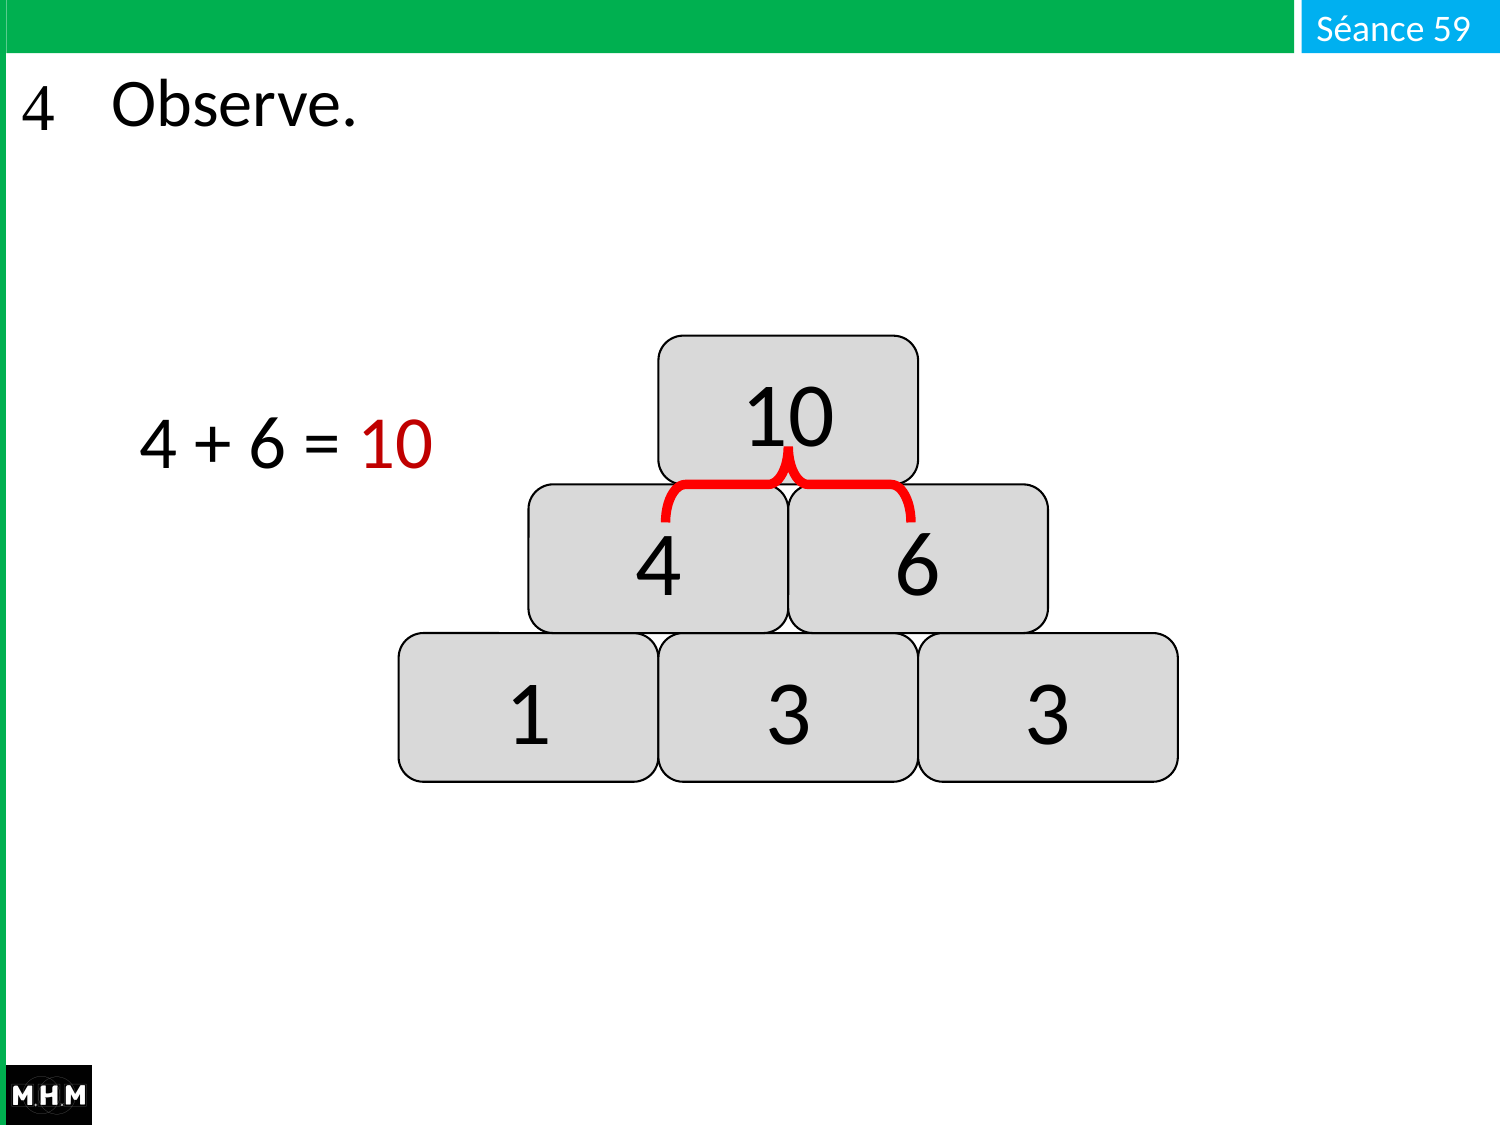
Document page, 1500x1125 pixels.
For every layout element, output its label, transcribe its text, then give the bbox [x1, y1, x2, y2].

text_box 3 [917, 632, 1179, 783]
text_box [665, 446, 912, 523]
text_box 6 [787, 483, 1050, 635]
title Observe. [96, 60, 1391, 150]
text_box 10 [657, 334, 920, 485]
text_box 3 [657, 632, 918, 783]
text_box 4 + 6 = 10 [124, 385, 506, 491]
picture [6, 1065, 92, 1125]
text_box 1 [397, 631, 658, 783]
text_box 4 [527, 483, 788, 635]
